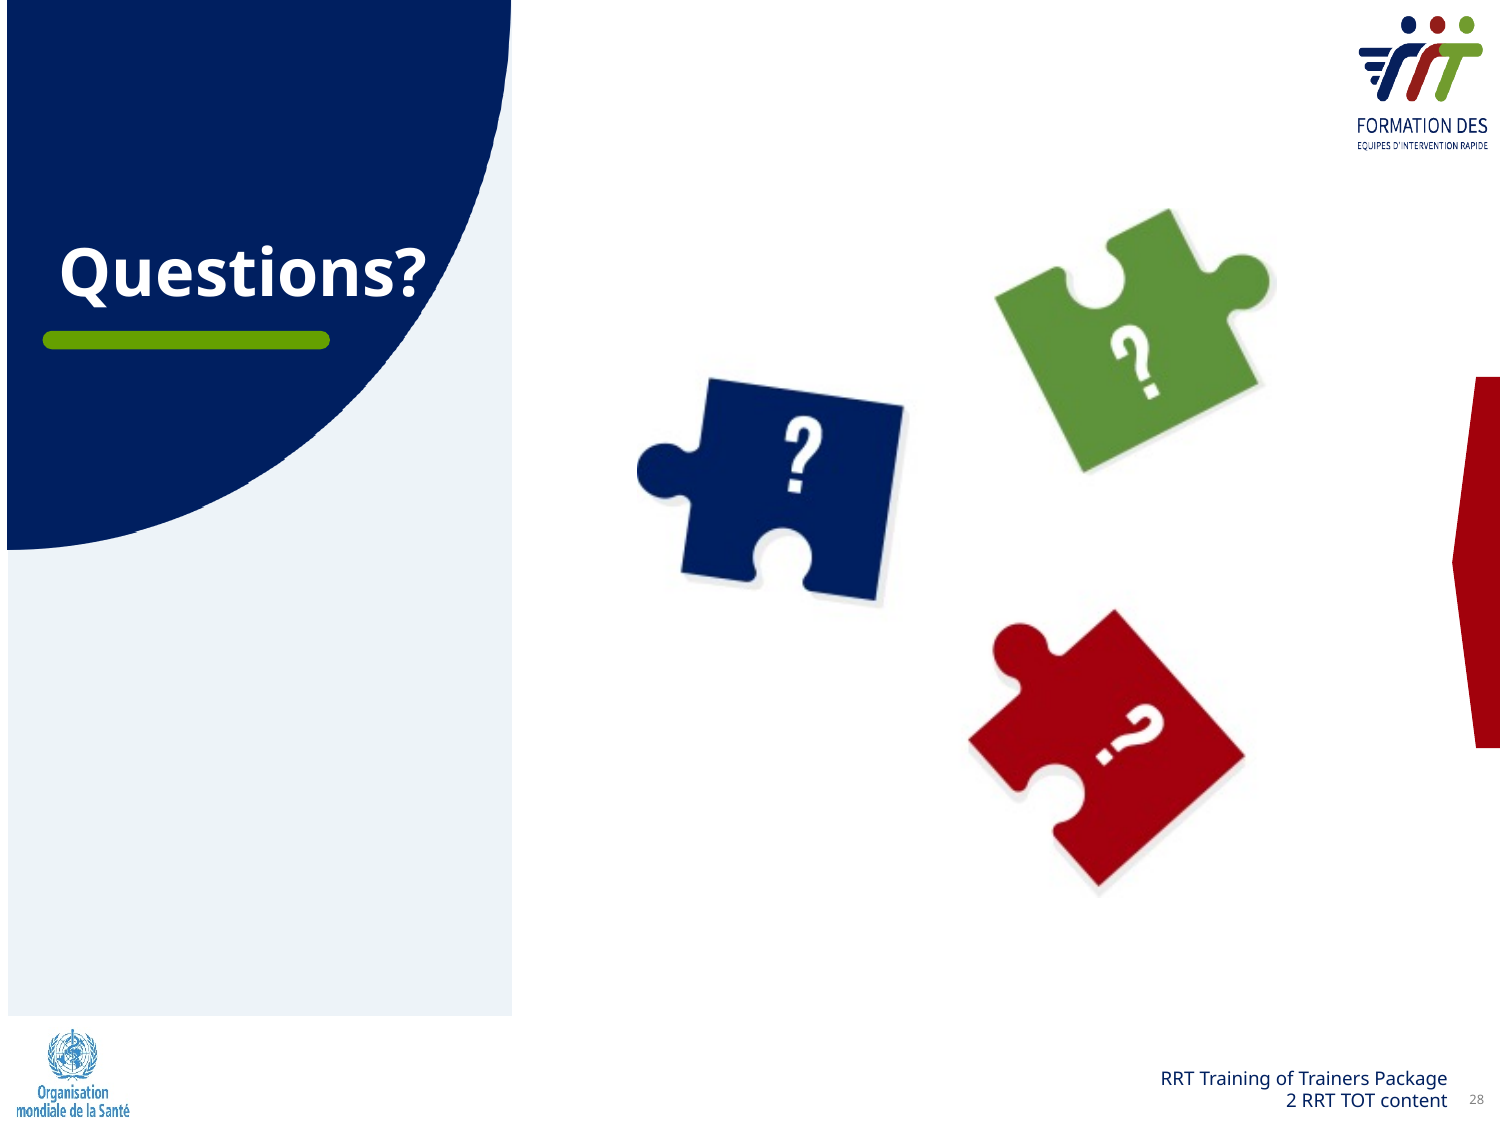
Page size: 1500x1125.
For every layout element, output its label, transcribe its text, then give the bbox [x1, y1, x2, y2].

text_box Questions? [43, 222, 452, 318]
picture [1357, 15, 1488, 151]
picture [15, 1027, 130, 1118]
picture [6, 0, 512, 1018]
picture [637, 208, 1277, 898]
